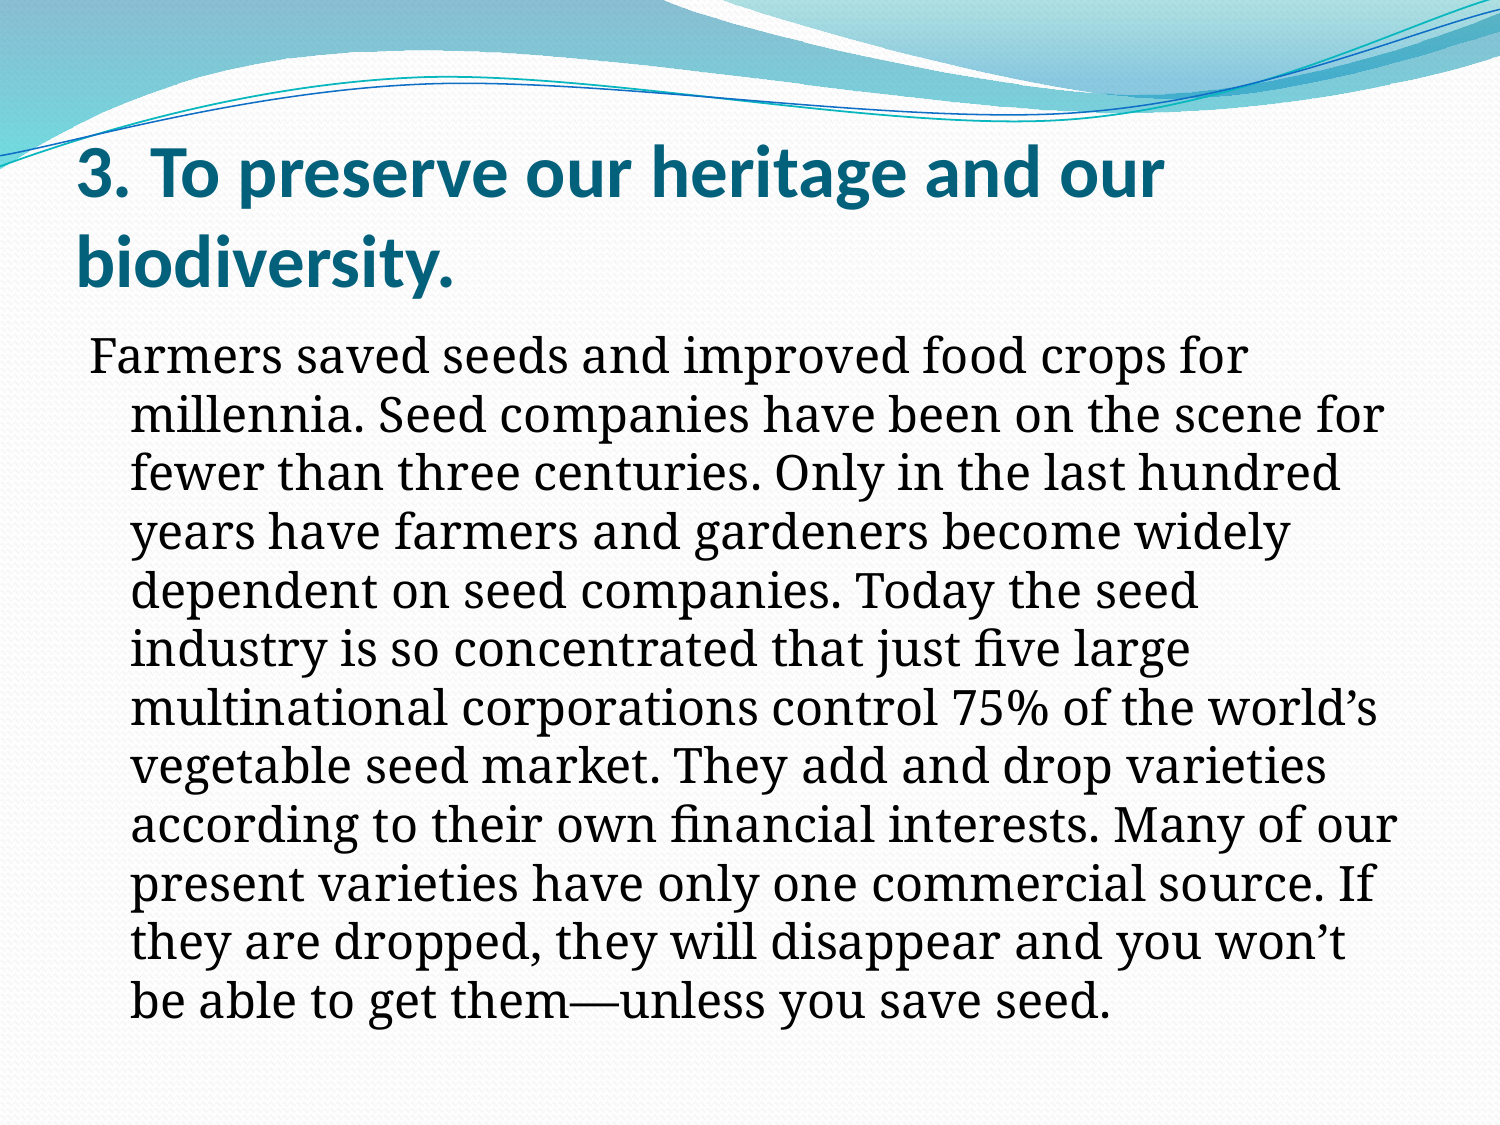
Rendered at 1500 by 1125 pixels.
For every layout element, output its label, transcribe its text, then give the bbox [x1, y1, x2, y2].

list Farmers saved seeds and improved food crops for millennia. Seed companies have been on the scene for fewer than three centuries. Only in the last hundred years have farmers and gardeners become widely dependent on seed companies. Today the seed industry is so concentrated that just five large multinational corporations control 75% of the world’s vegetable seed market. They add and drop varieties according to their own financial interests. Many of our present varieties have only one commercial source. If they are dropped, they will disappear and you won’t be able to get them—unless you save seed. [75, 317, 1425, 1038]
title 3. To preserve our heritage and our biodiversity. [75, 115, 1425, 303]
